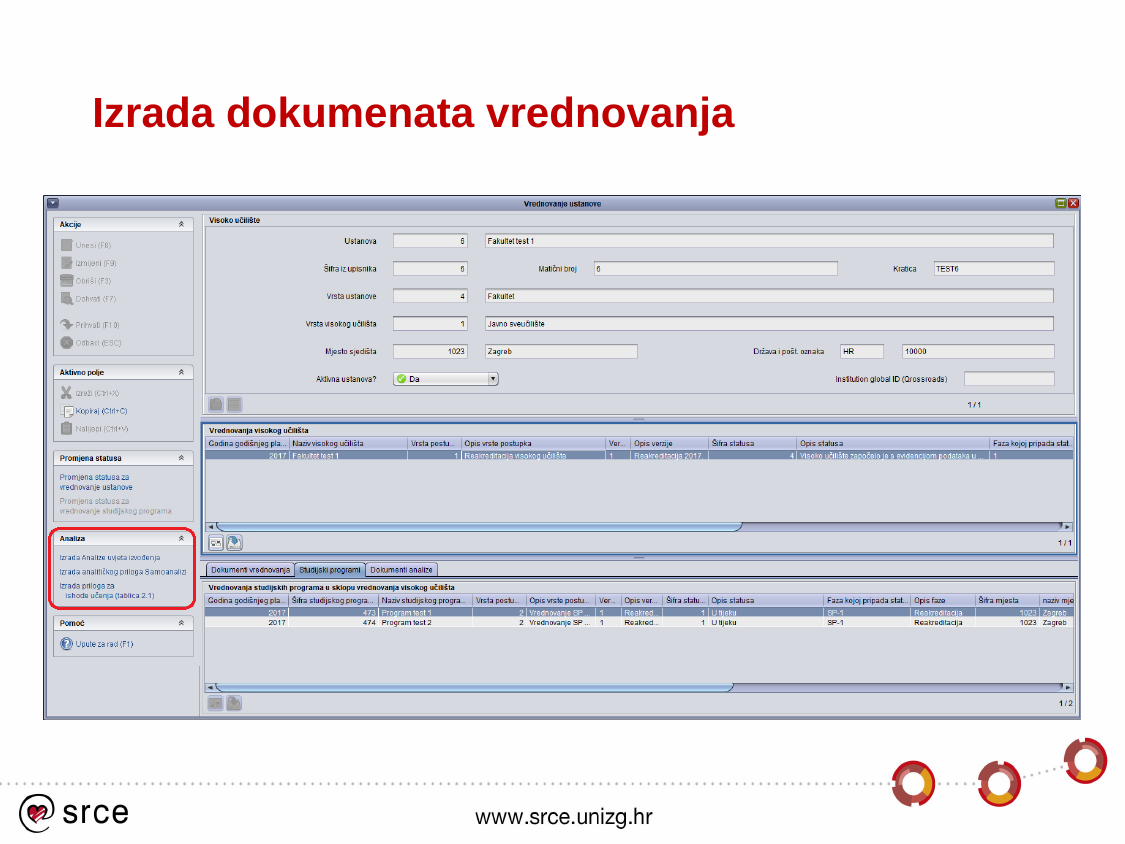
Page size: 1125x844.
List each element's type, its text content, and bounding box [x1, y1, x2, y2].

picture [0, 0, 1125, 844]
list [43, 195, 1081, 720]
title Izrada dokumenata vrednovanja [77, 63, 1048, 165]
